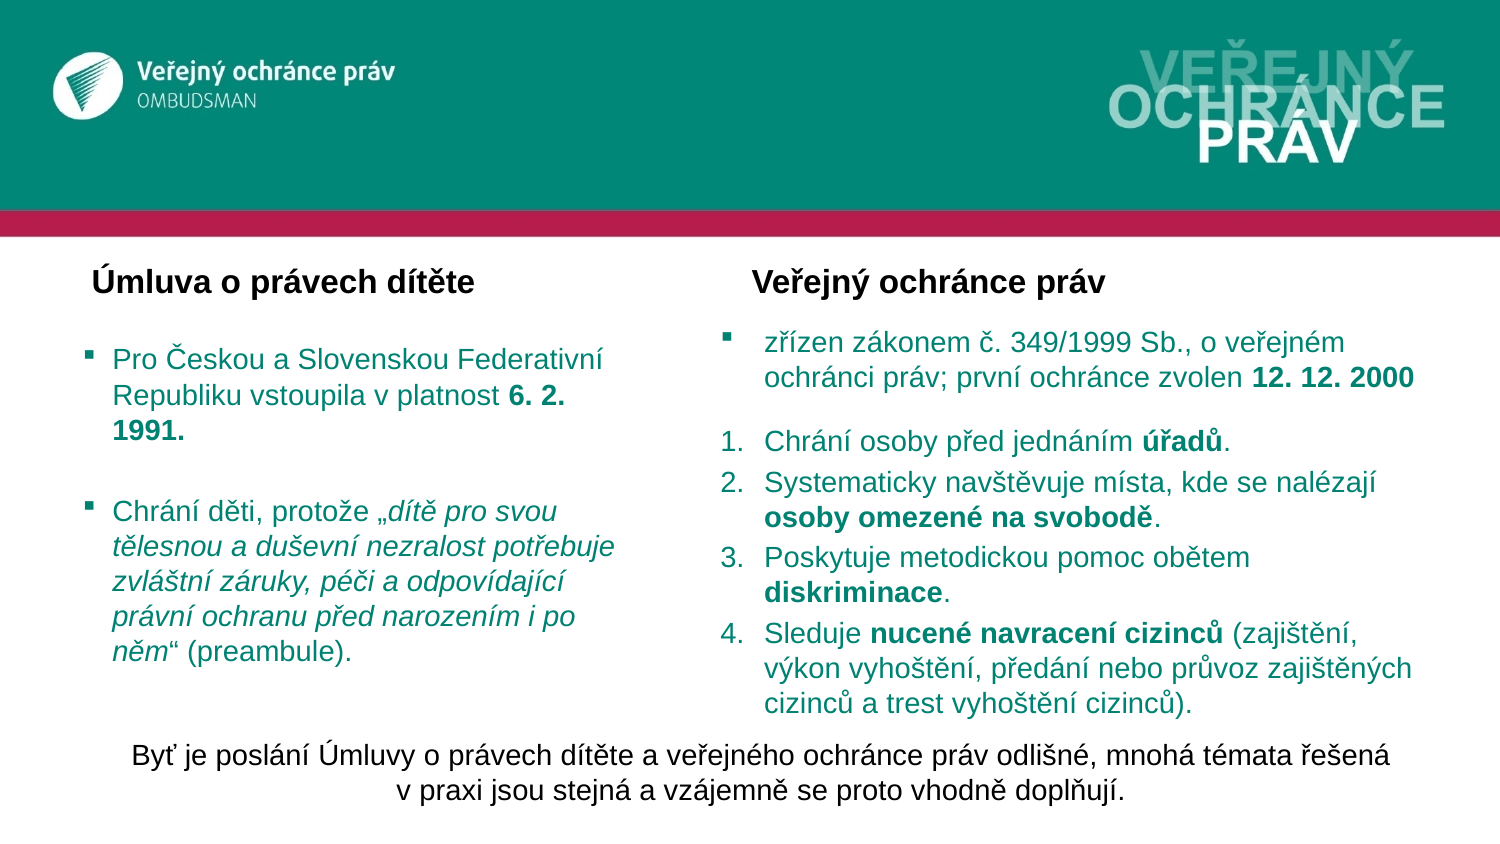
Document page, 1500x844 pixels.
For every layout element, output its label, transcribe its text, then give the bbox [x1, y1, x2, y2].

list Pro Českou a Slovenskou Federativní Republiku vstoupila v platnost 6. 2. 1991. Chrání děti, protože „dítě pro svou tělesnou a duševní nezralost potřebuje zvláštní záruky, péči a odpovídající právní ochranu před narozením i po něm“ (preambule). [53, 333, 656, 712]
title Úmluva o právech dítěte Veřejný ochránce práv [76, 232, 1427, 328]
text_box Byť je poslání Úmluvy o právech dítěte a veřejného ochránce práv odlišné, mnohá témata řešená v praxi jsou stejná a vzájemně se proto vhodně doplňují. [112, 728, 1412, 814]
text_box zřízen zákonem č. 349/1999 Sb., o veřejném ochránci práv; první ochránce zvolen 12. 12. 2000 Chrání osoby před jednáním úřadů. Systematicky navštěvuje místa, kde se nalézají osoby omezené na svobodě. Poskytuje metodickou pomoc obětem diskriminace. Sleduje nucené navracení cizinců (zajištění, výkon vyhoštění, předání nebo průvoz zajištěných cizinců a trest vyhoštění cizinců). [690, 315, 1473, 718]
picture [0, 0, 1500, 799]
